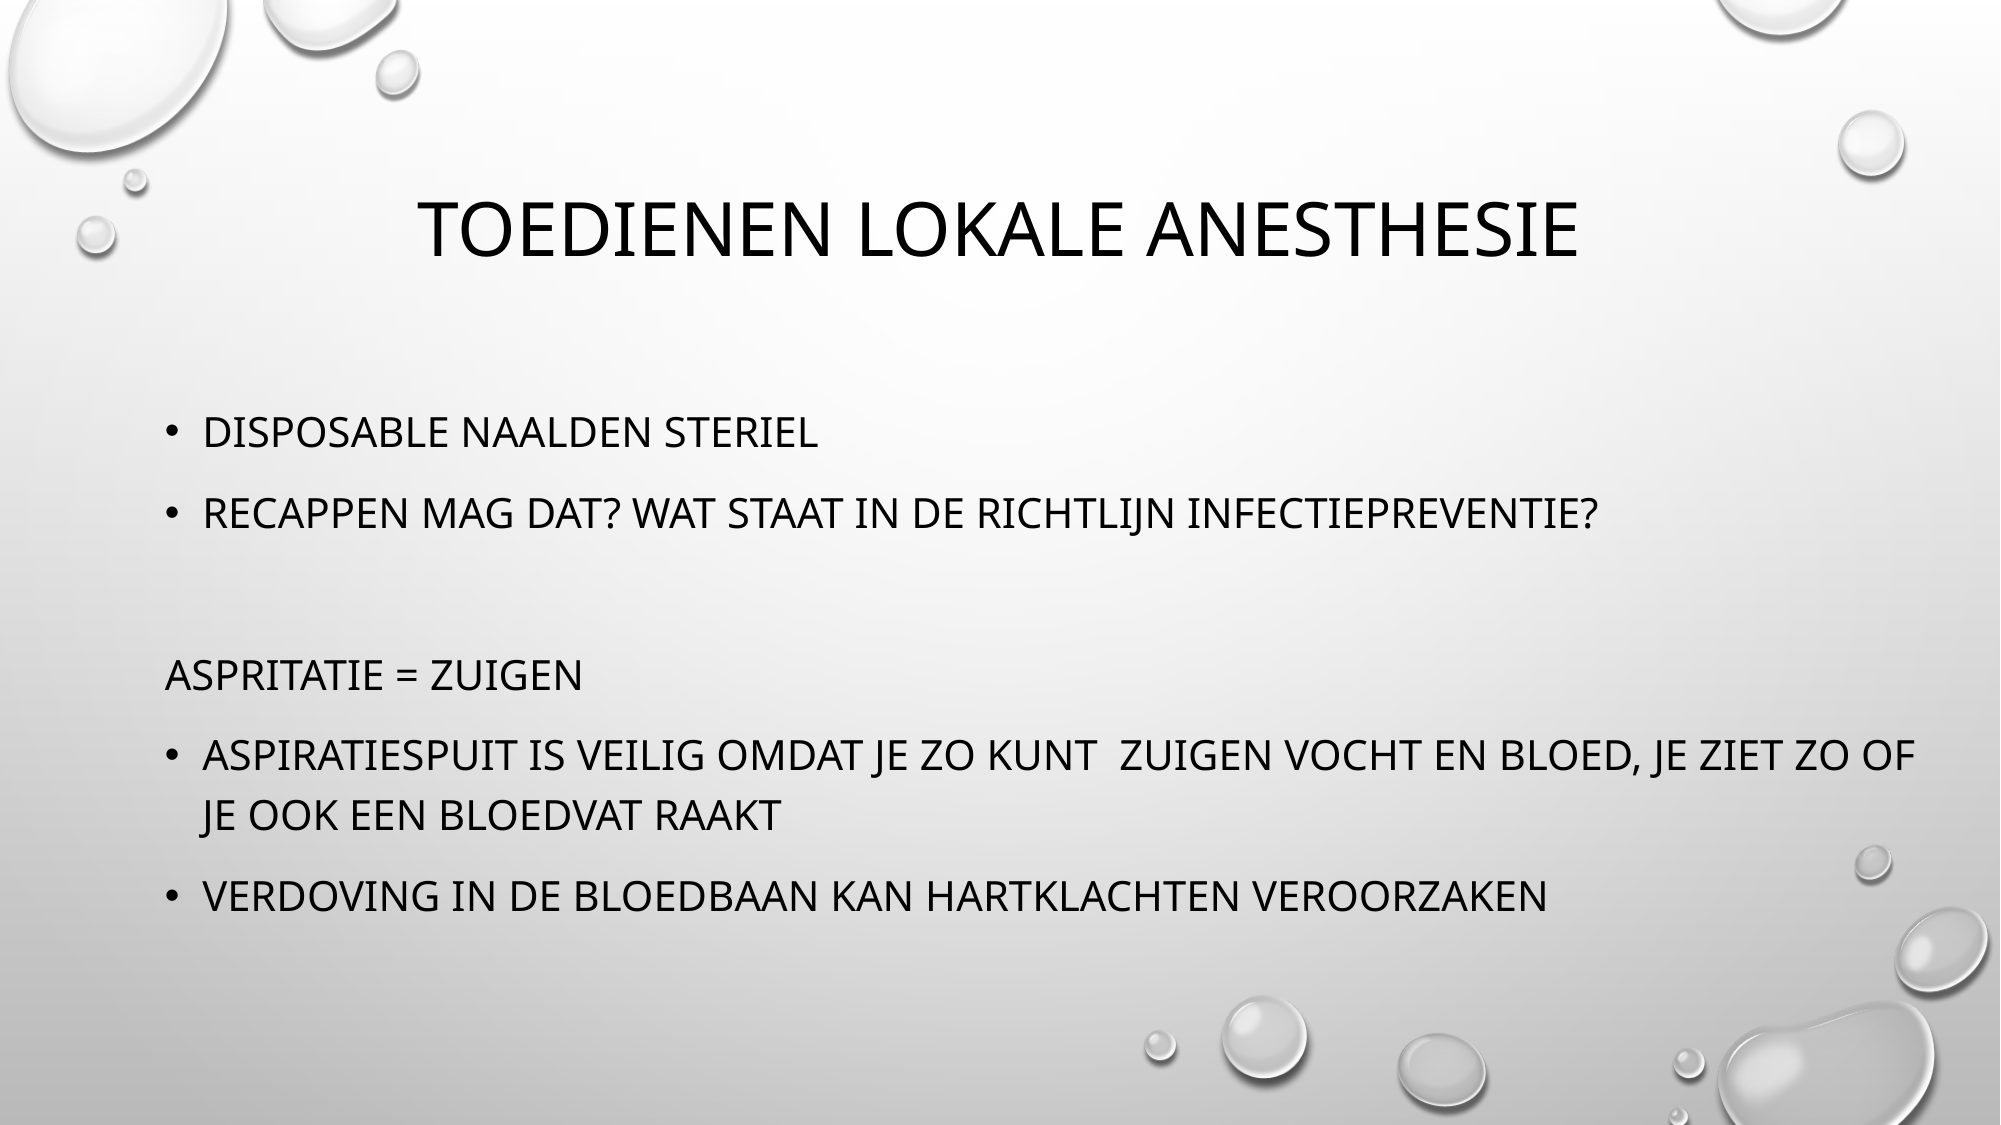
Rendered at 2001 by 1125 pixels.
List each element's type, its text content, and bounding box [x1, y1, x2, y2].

picture [0, 0, 2000, 1125]
title Toedienen lokale anesthesie [149, 101, 1851, 364]
list Disposable Naalden steriel Recappen mag dat? Wat staat in de richtlijn infectiepreventie? Aspritatie = zuigen Aspiratiespuit is veilig omdat je zo kunt zuigen vocht en bloed, je ziet zo of je ook een bloedvat raakt Verdoving in de bloedbaan kan hartklachten veroorzaken [149, 388, 1935, 950]
